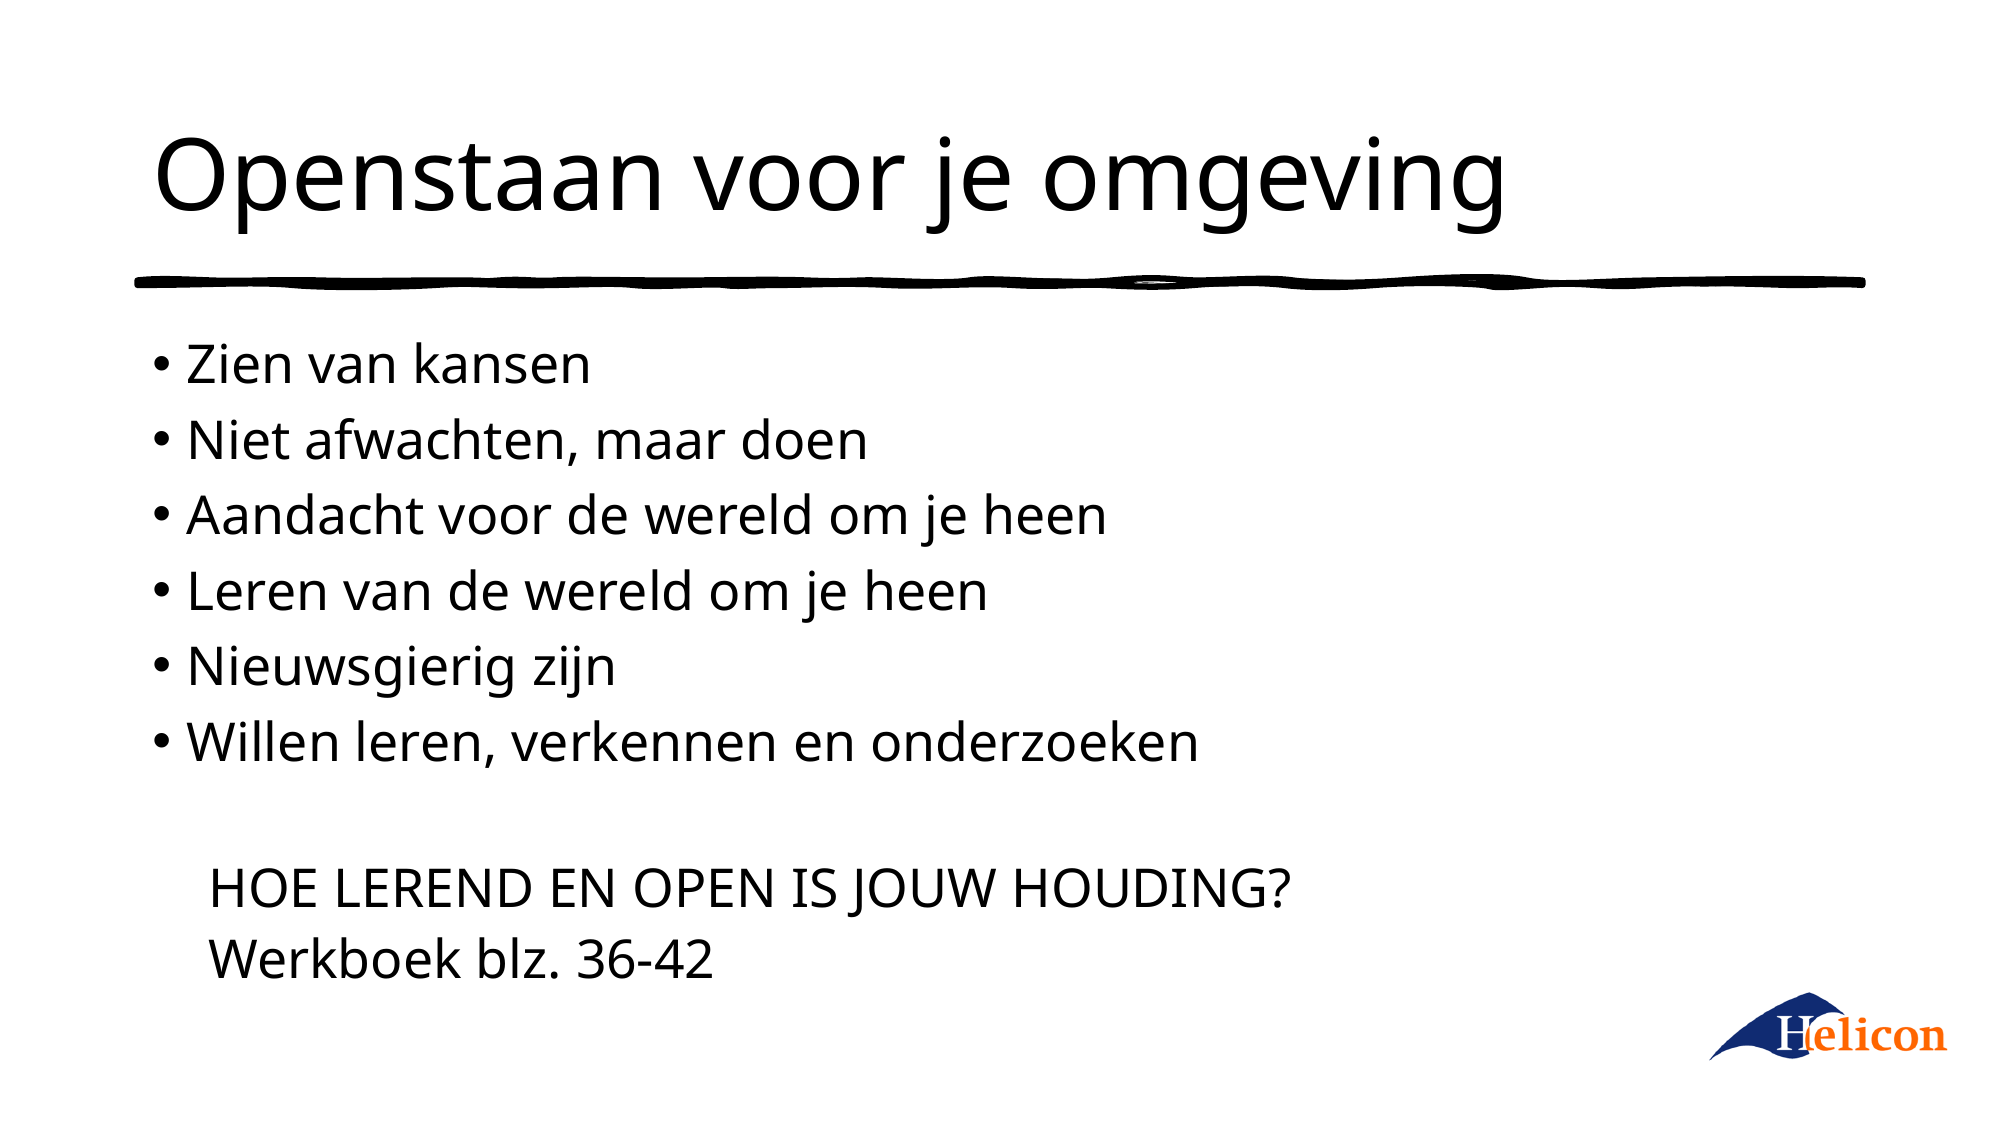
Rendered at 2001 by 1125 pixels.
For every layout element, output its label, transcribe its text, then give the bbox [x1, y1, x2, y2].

list Zien van kansen Niet afwachten, maar doen Aandacht voor de wereld om je heen Leren van de wereld om je heen Nieuwsgierig zijn Willen leren, verkennen en onderzoeken HOE LEREND EN OPEN IS JOUW HOUDING? Werkboek blz. 36-42 [137, 316, 1863, 1014]
picture [1671, 952, 2000, 1125]
title Openstaan voor je omgeving [137, 61, 1863, 280]
